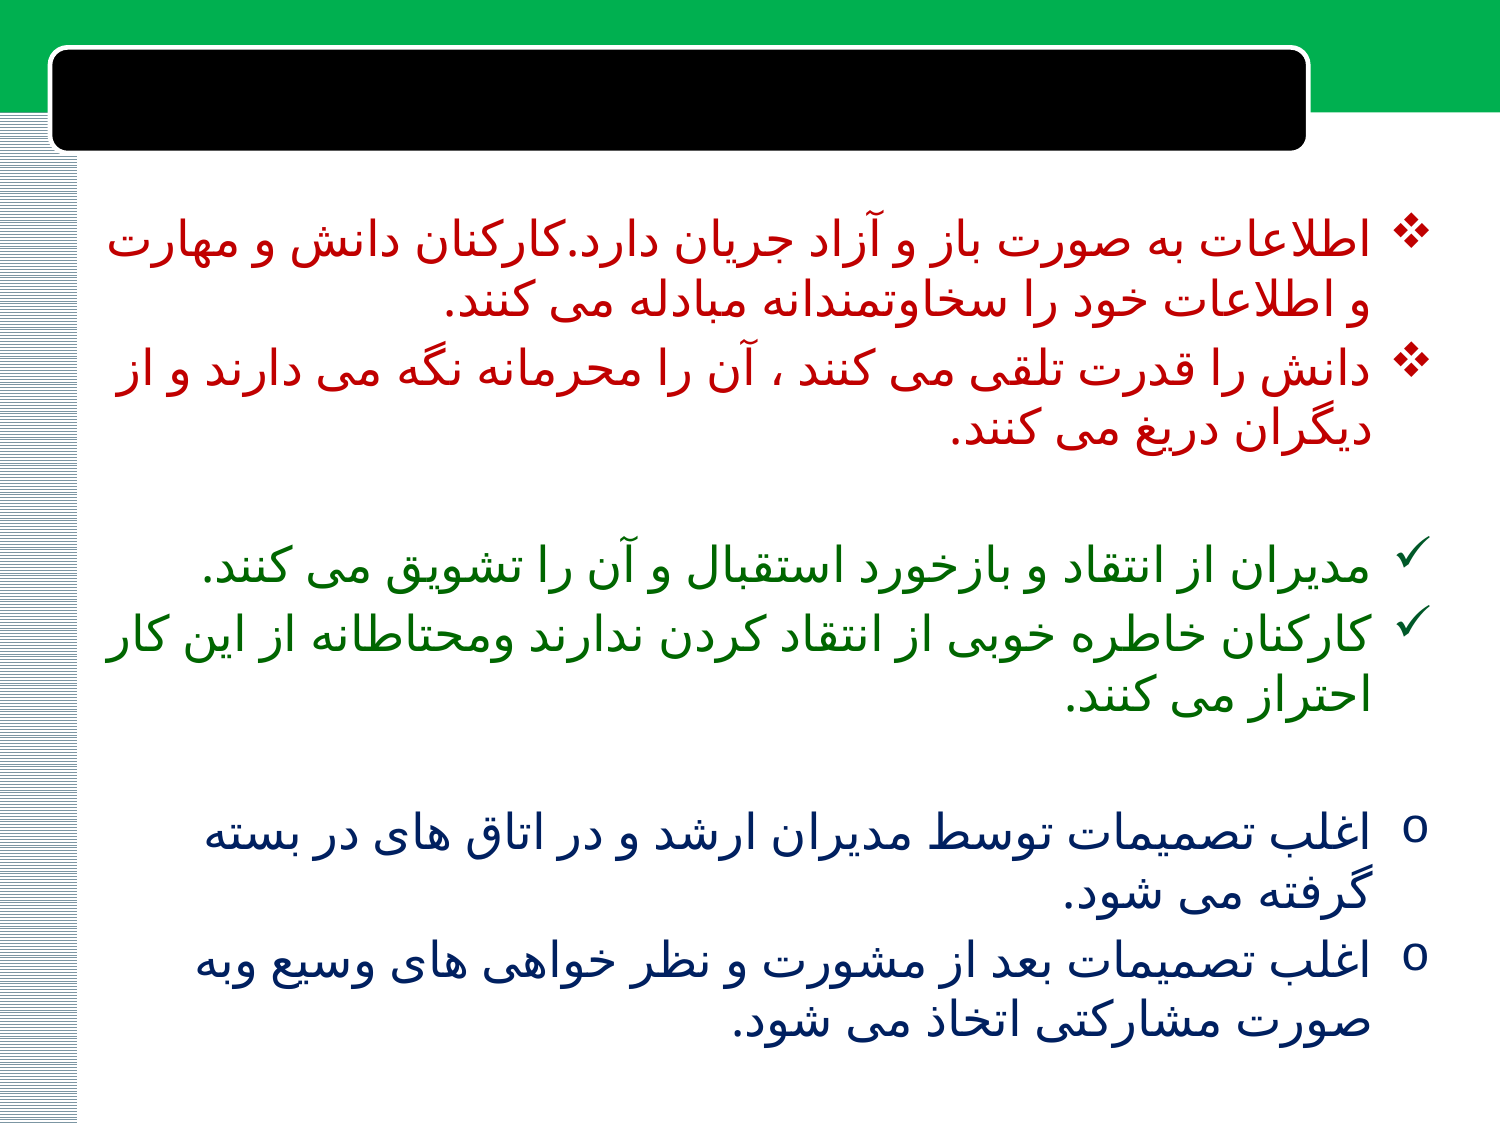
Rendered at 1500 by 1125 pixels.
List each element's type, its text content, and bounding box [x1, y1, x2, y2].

list اطلاعات به صورت باز و آزاد جریان دارد.کارکنان دانش و مهارت و اطلاعات خود را سخاوتمندانه مبادله می کنند. دانش را قدرت تلقی می کنند ، آن را محرمانه نگه می دارند و از دیگران دریغ می کنند. مدیران از انتقاد و بازخورد استقبال و آن را تشویق می کنند. کارکنان خاطره خوبی از انتقاد کردن ندارند ومحتاطانه از این کار احتراز می کنند. اغلب تصمیمات توسط مدیران ارشد و در اتاق های در بسته گرفته می شود. اغلب تصمیمات بعد از مشورت و نظر خواهی های وسیع وبه صورت مشارکتی اتخاذ می شود. [87, 200, 1438, 1061]
